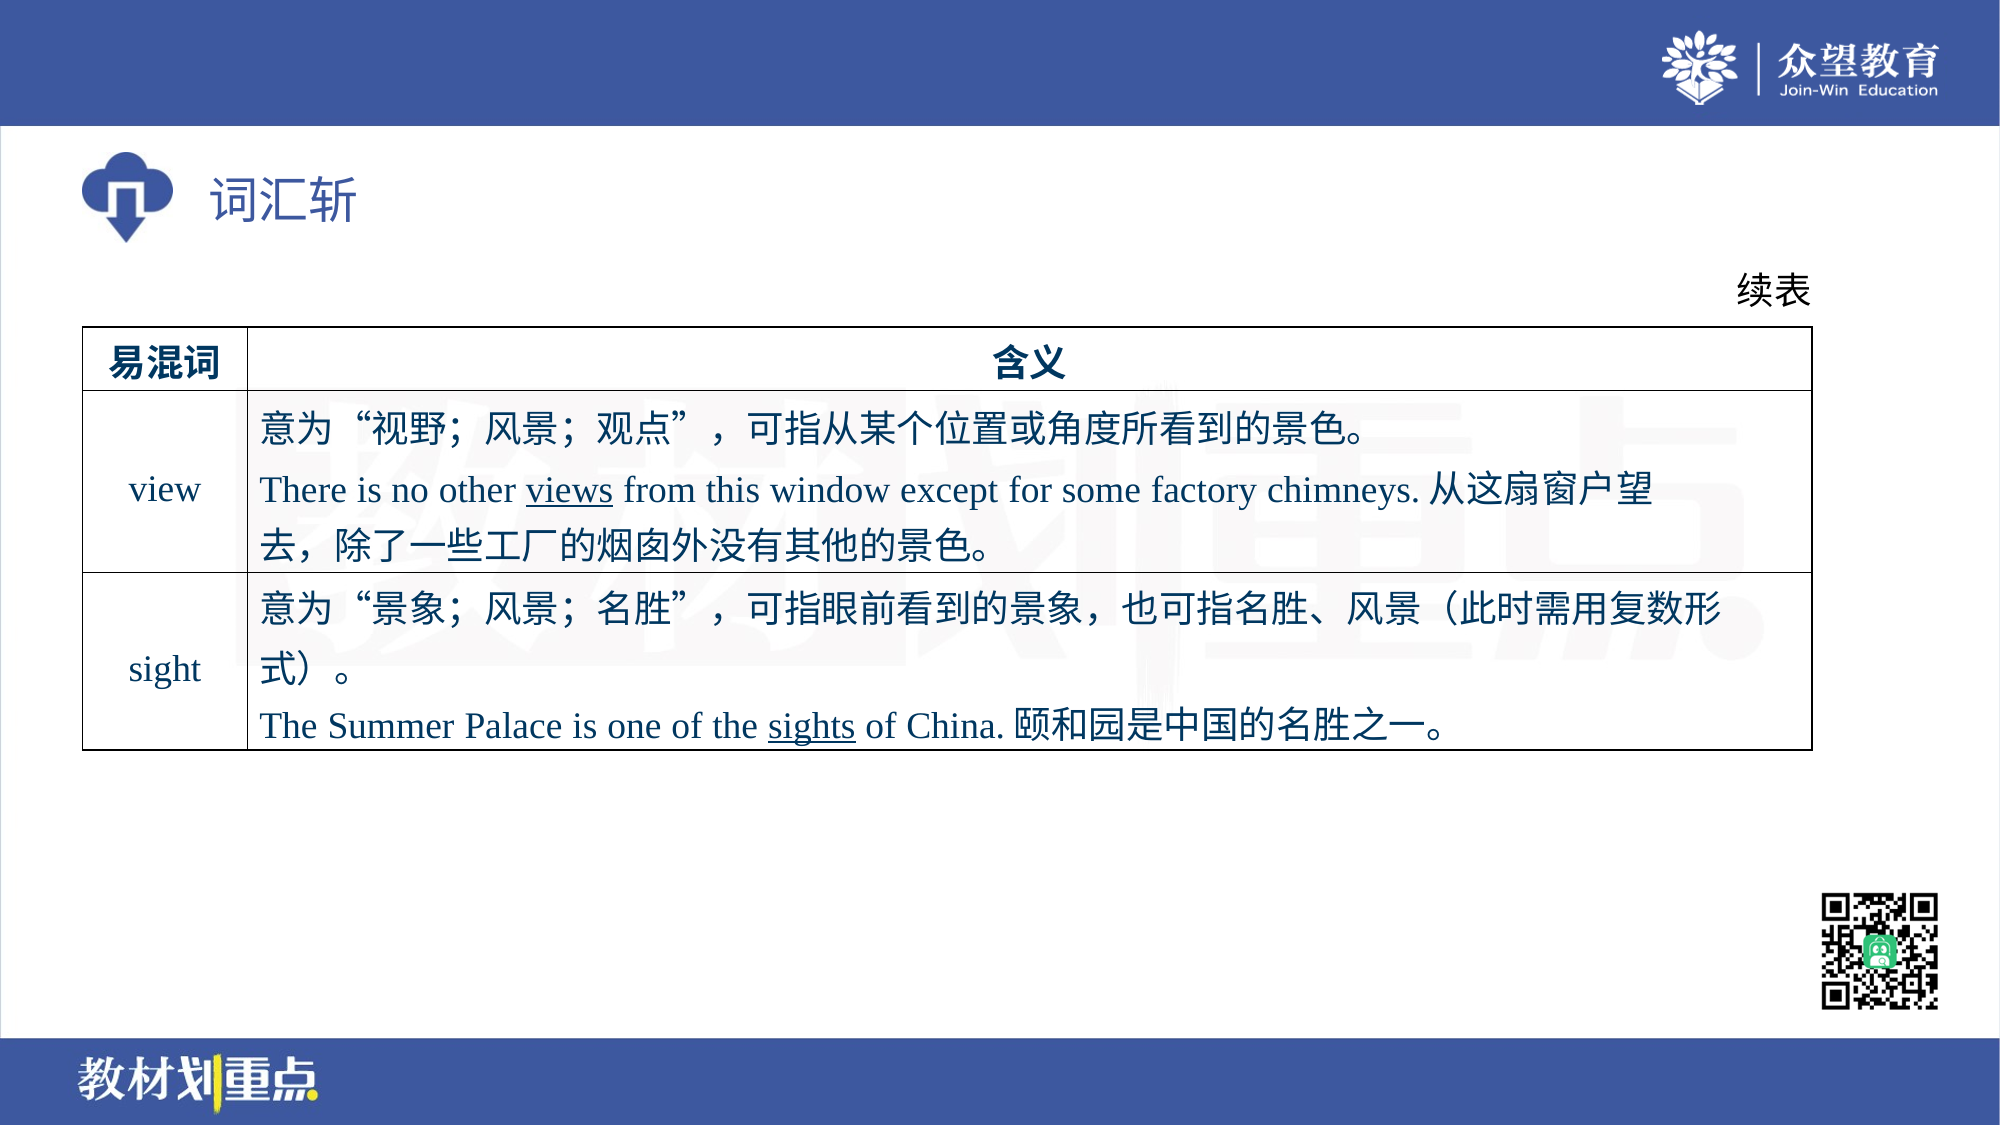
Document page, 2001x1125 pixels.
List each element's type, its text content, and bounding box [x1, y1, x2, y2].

text_box 续表 [1736, 247, 1812, 312]
table_cell sight [83, 573, 247, 749]
table_header 含义 [248, 328, 1811, 390]
table_header 易混词 [83, 328, 247, 390]
table_cell 意为“景象；风景；名胜”，可指眼前看到的景象，也可指名胜、风景（此时需用复数形式）。 The Summer Palace is one of the sights of China.颐和园是中国的名胜之一。 [248, 573, 1811, 749]
table_cell view [83, 391, 247, 572]
picture [0, 0, 2000, 1125]
table_cell 意为“视野；风景；观点”，可指从某个位置或角度所看到的景色。 There is no other views from this window except for some factory chimneys.从这扇窗户望 去，除了一些工厂的烟囱外没有其他的景色。 [248, 391, 1811, 572]
